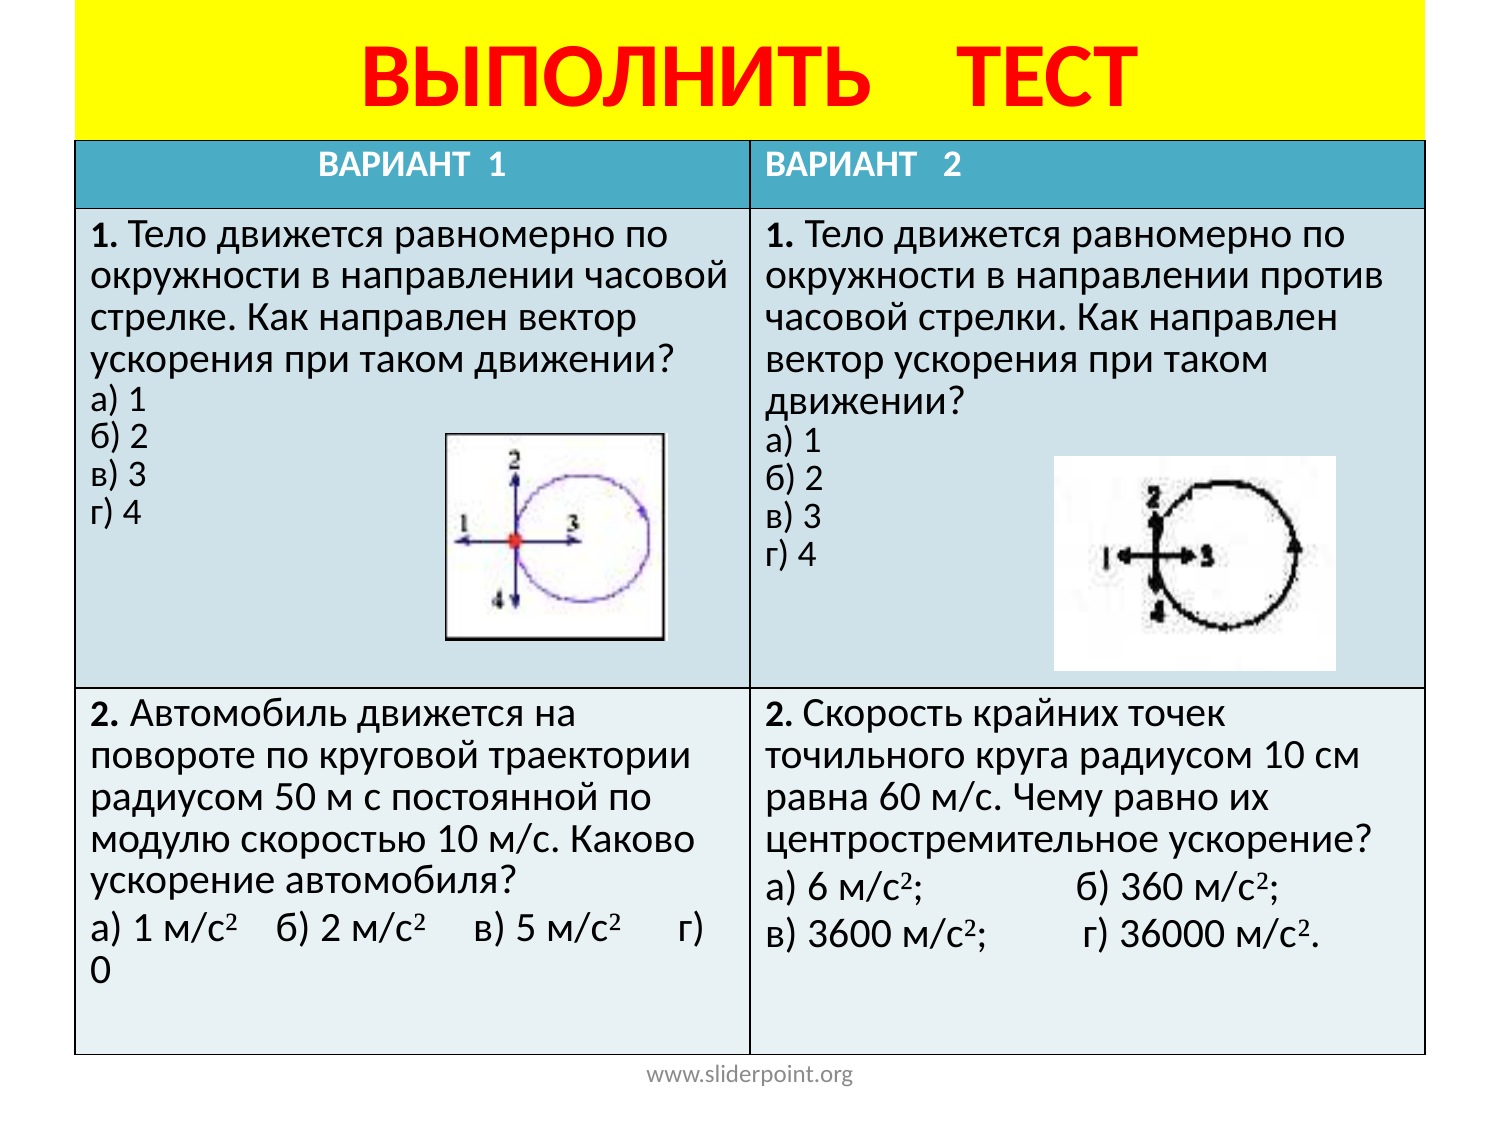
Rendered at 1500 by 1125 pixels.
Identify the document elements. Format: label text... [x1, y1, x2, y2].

picture [445, 433, 669, 641]
table_cell 1. Тело движется равномерно по окружности в направлении часовой стрелке. Как направлен вектор ускорения при таком движении? а) 1 б) 2 в) 3 г) 4 [76, 209, 749, 687]
table_cell 2. Автомобиль движется на повороте по круговой траектории радиусом 50 м с постоянной по модулю скоростью 10 м/с. Каково ускорение автомобиля? а) 1 м/с² б) 2 м/с² в) 5 м/с² г) 0 [76, 689, 749, 1054]
footer www.sliderpoint.org [512, 1042, 988, 1103]
table_cell 2. Скорость крайних точек точильного круга радиусом 10 см равна 60 м/с. Чему равно их центростремительное ускорение? а) 6 м/с²; б) 360 м/с²; в) 3600 м/с²; г) 36000 м/с². [751, 689, 1424, 1054]
table_cell 1. Тело движется равномерно по окружности в направлении против часовой стрелки. Как направлен вектор ускорения при таком движении? а) 1 б) 2 в) 3 г) 4 [751, 209, 1424, 687]
table_header ВАРИАНТ 1 [76, 141, 749, 208]
title ВЫПОЛНИТЬ ТЕСТ [74, 0, 1426, 140]
table_header ВАРИАНТ 2 [751, 141, 1424, 208]
picture [1054, 456, 1337, 672]
